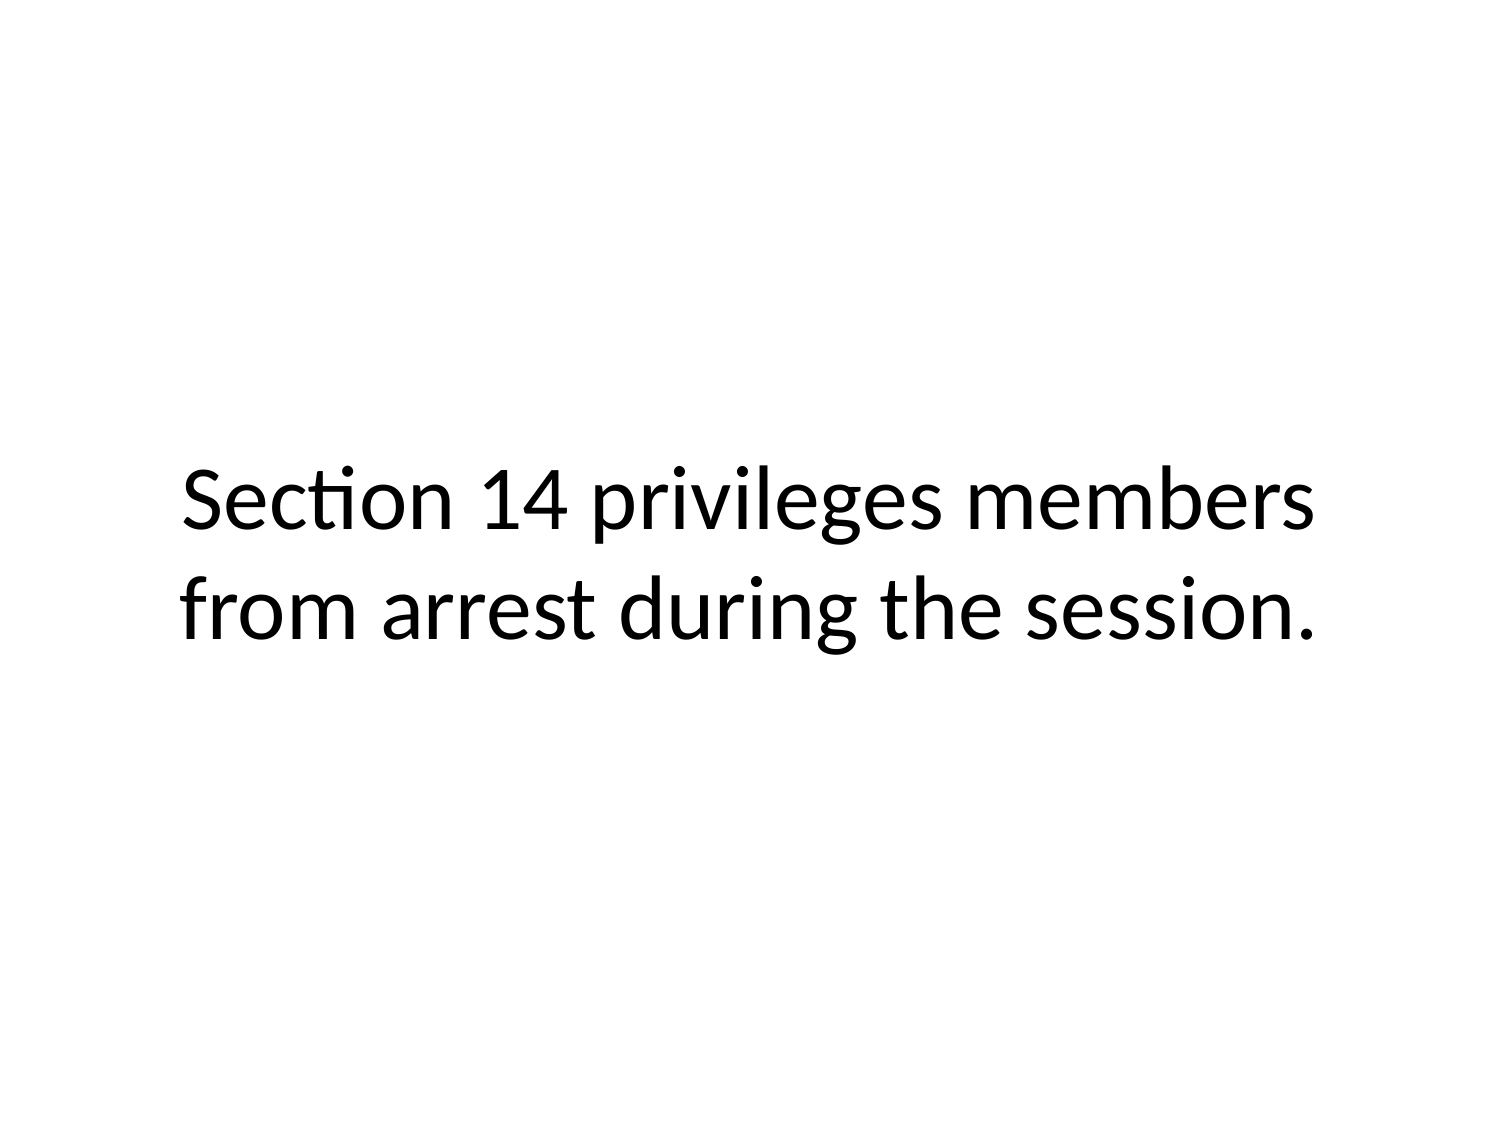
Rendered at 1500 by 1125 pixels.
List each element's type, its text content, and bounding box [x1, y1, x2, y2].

title Section 14 privileges members from arrest during the session. [75, 45, 1425, 1050]
